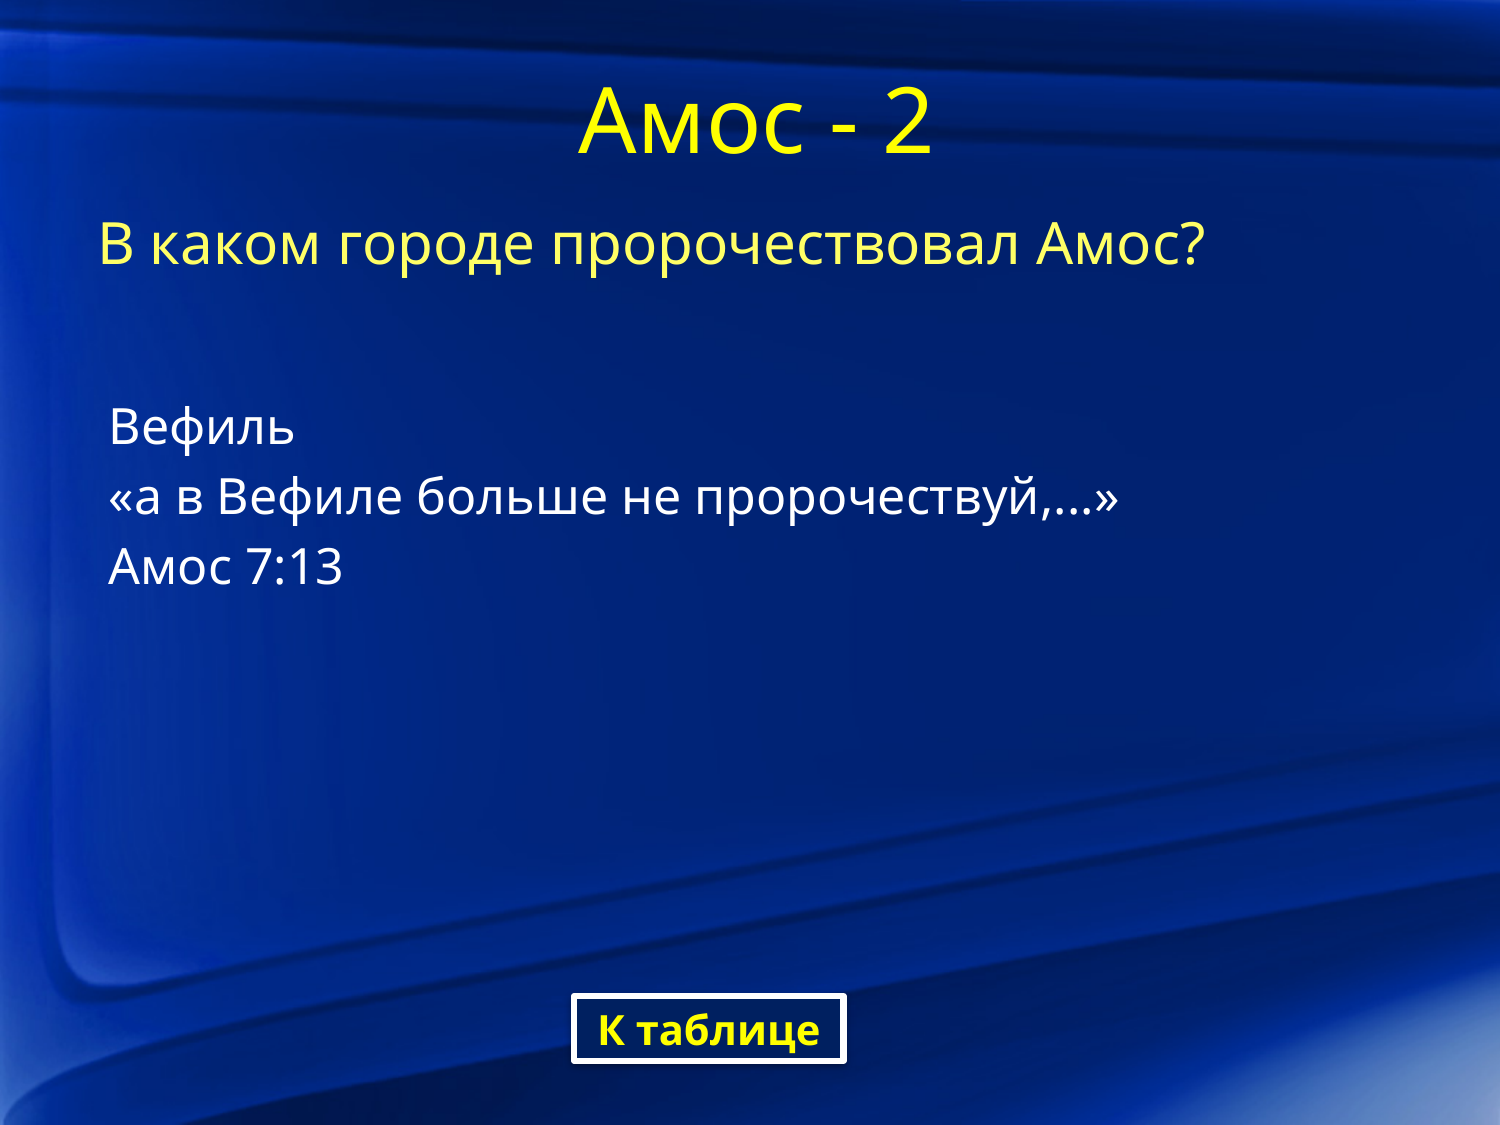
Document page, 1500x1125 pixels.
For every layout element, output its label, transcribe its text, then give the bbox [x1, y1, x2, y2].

list Вефиль «а в Вефиле больше не пророчествуй,...» Амос 7:13 [93, 386, 1383, 692]
text_box К таблице [571, 993, 847, 1064]
title Амос - 2 [82, 23, 1432, 211]
list В каком городе пророчествовал Амос? [82, 199, 1390, 387]
picture [0, 0, 1500, 1125]
